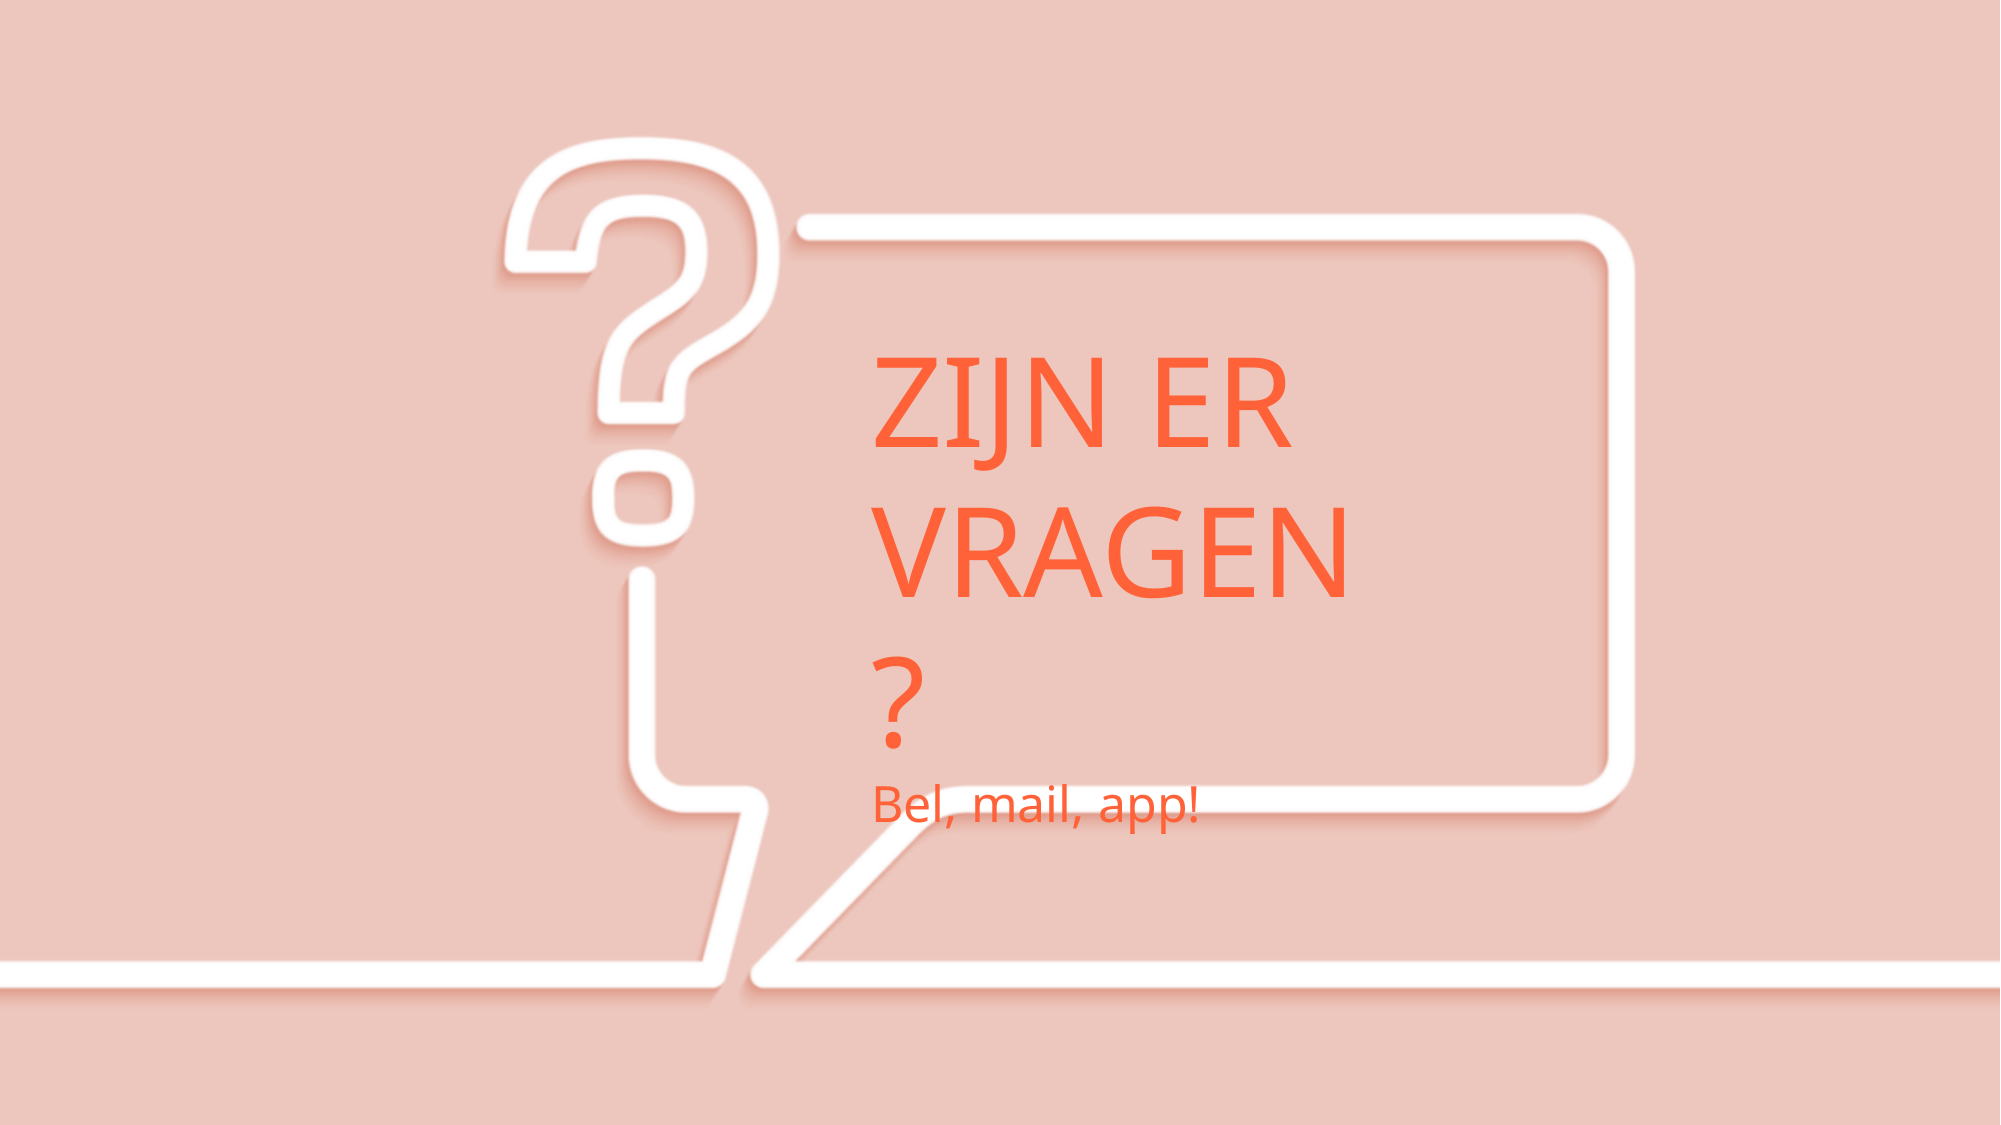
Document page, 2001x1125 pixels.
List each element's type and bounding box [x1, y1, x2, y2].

list [0, 0, 2000, 1125]
